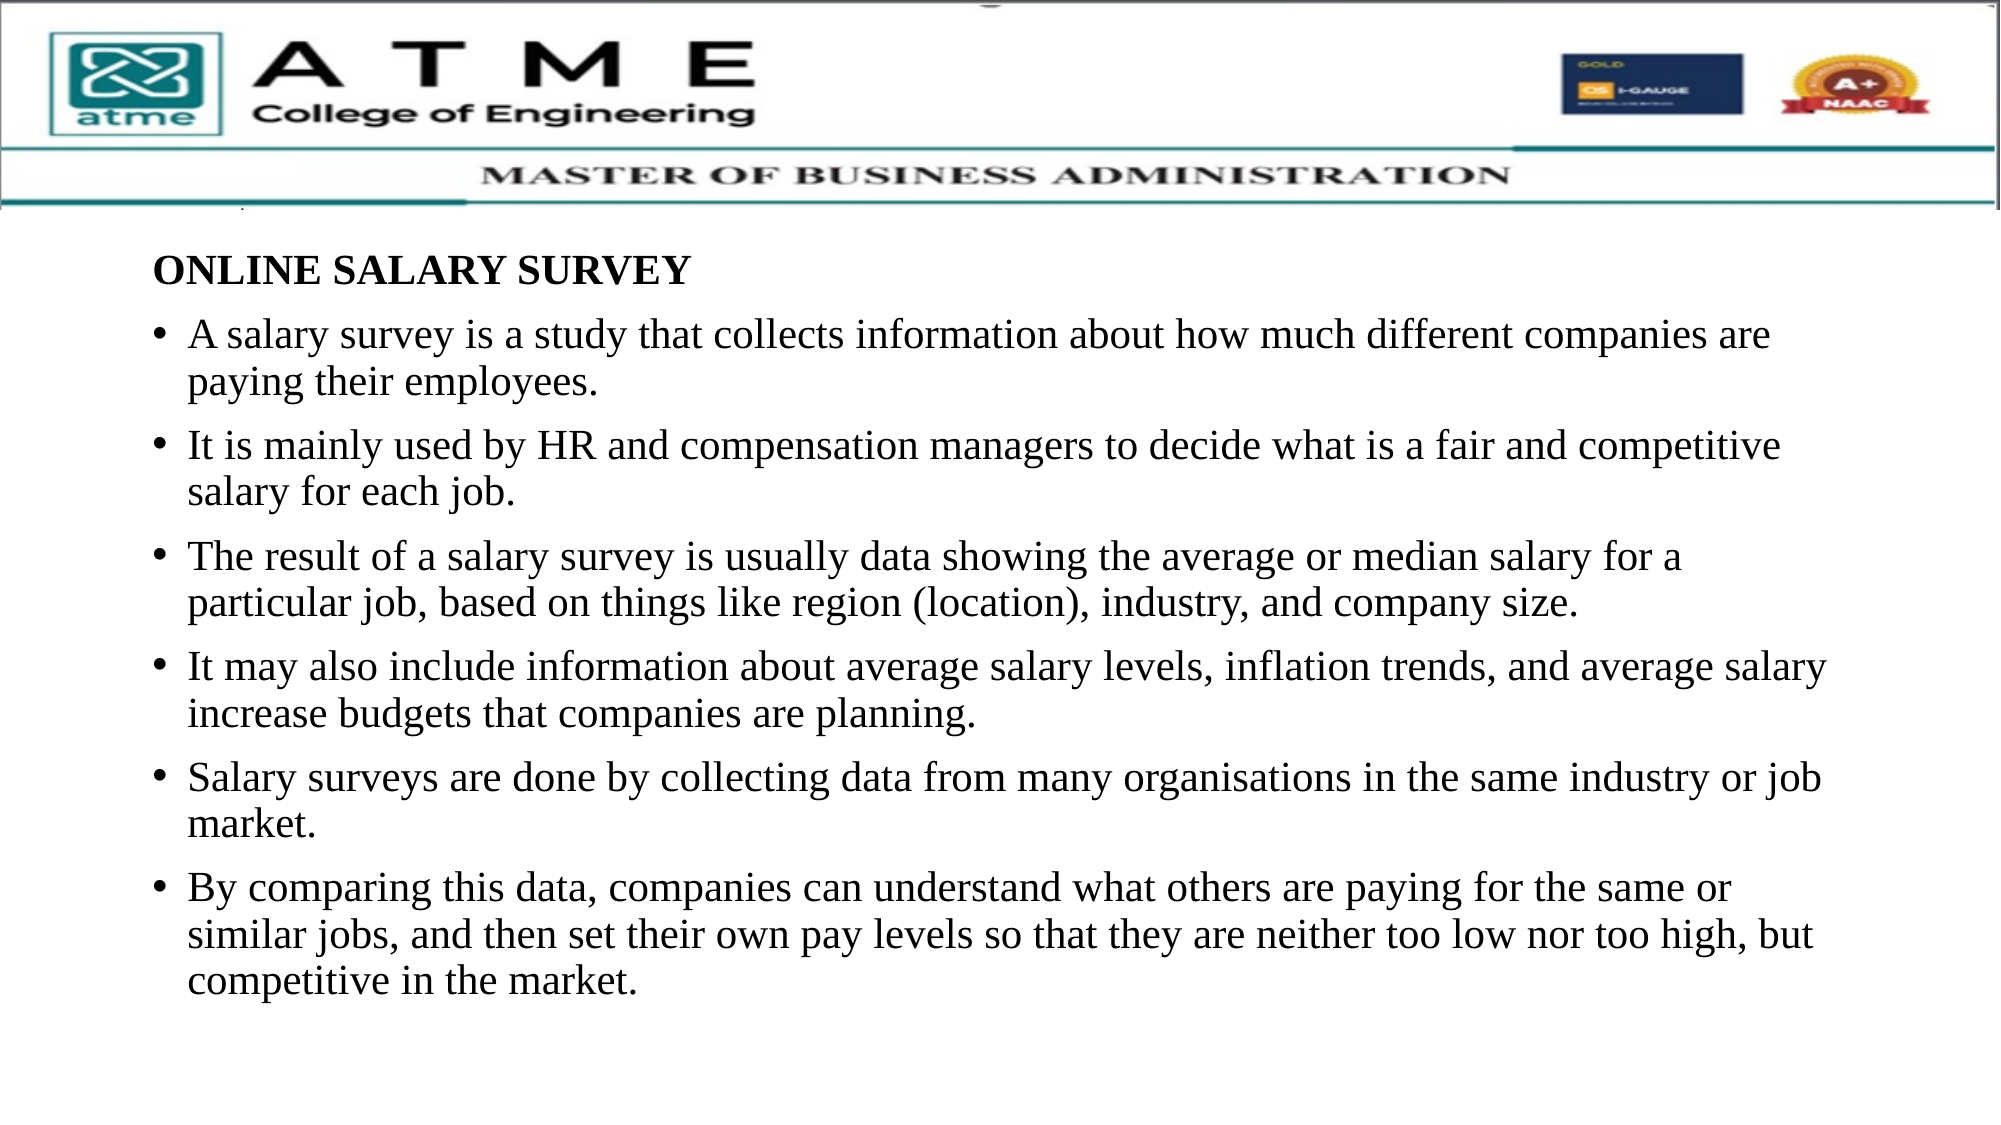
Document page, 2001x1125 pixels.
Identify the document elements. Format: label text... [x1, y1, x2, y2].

picture [0, 0, 2000, 210]
list ONLINE SALARY SURVEY A salary survey is a study that collects information about how much different companies are paying their employees. It is mainly used by HR and compensation managers to decide what is a fair and competitive salary for each job. The result of a salary survey is usually data showing the average or median salary for a particular job, based on things like region (location), industry, and company size. It may also include information about average salary levels, inflation trends, and average salary increase budgets that companies are planning. Salary surveys are done by collecting data from many organisations in the same industry or job market. By comparing this data, companies can understand what others are paying for the same or similar jobs, and then set their own pay levels so that they are neither too low nor too high, but competitive in the market. [137, 239, 1863, 1014]
